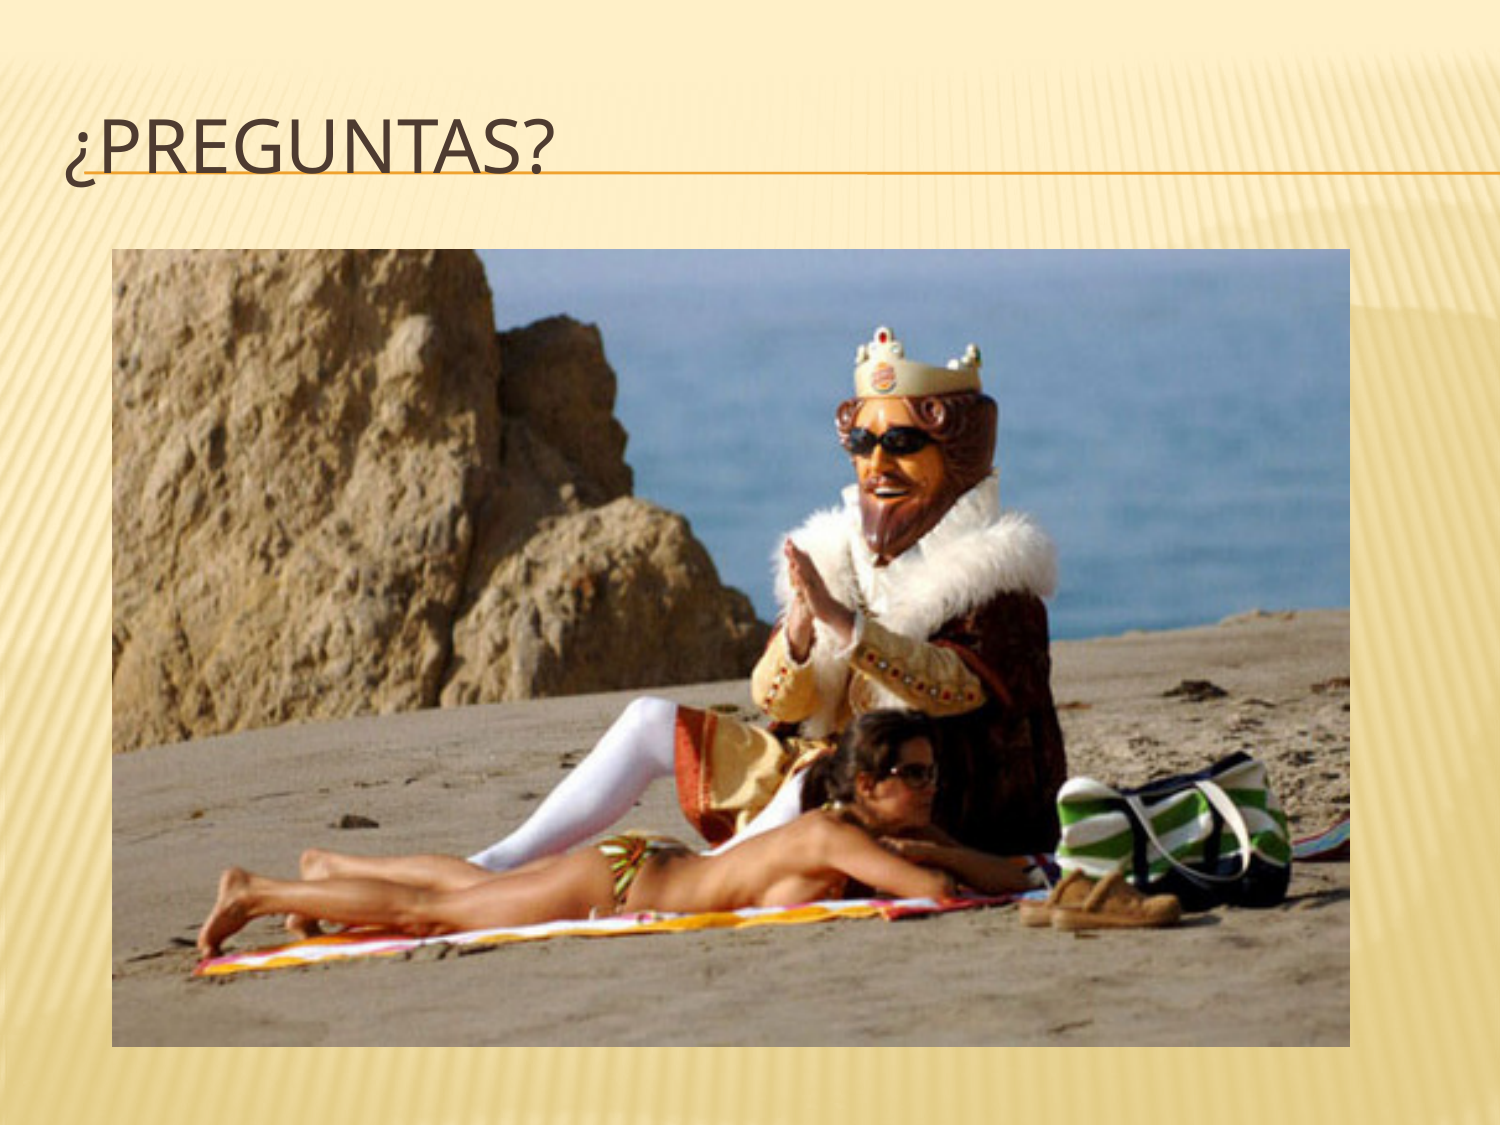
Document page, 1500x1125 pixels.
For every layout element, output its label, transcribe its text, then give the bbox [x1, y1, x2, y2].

title ¿preguntas? [50, 75, 1475, 213]
picture [112, 249, 1351, 1048]
